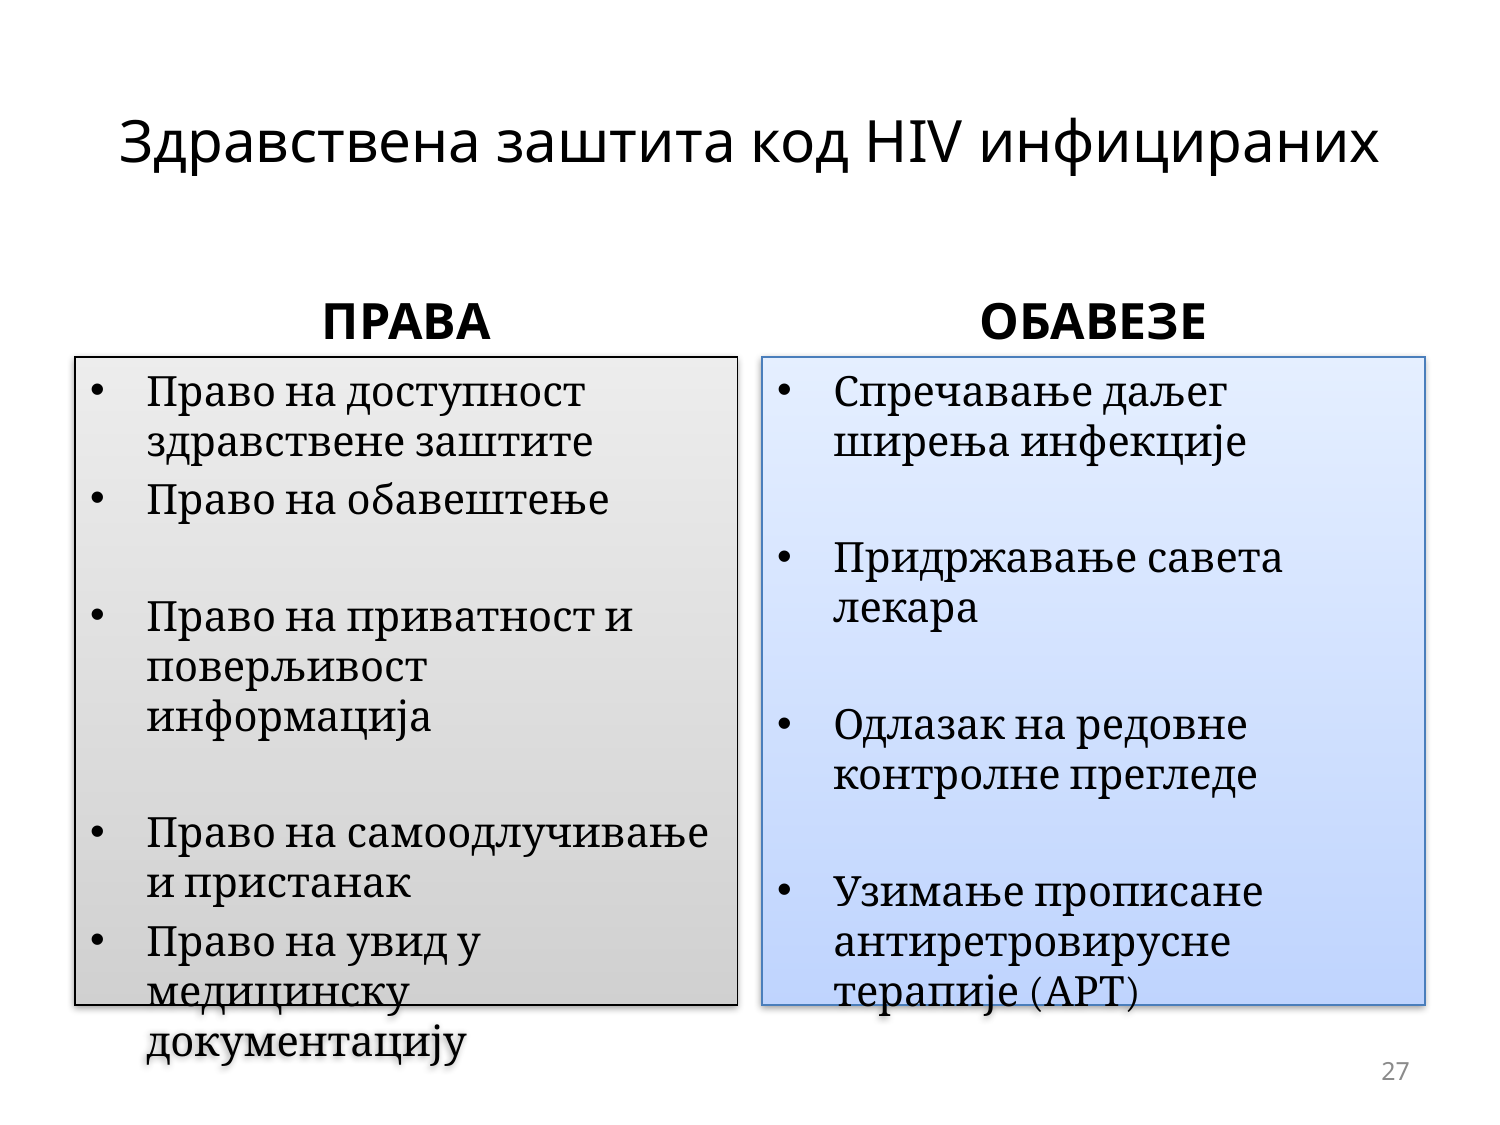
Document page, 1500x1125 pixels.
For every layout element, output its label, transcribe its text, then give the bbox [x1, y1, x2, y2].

list Право на доступност здравствене заштите Право на обавештење Право на приватност и поверљивост информација Право на самоодлучивање и пристанак Право на увид у медицинску документацију [74, 356, 738, 1006]
list ПРАВА [74, 251, 738, 355]
list Спречавање даљег ширења инфекције Придржавање савета лекара Одлазак на редовне контролне прегледе Узимање прописане антиретровирусне терапије (АРТ) [761, 356, 1426, 1006]
list ОБАВЕЗЕ [761, 251, 1426, 355]
slide_number 27 [1074, 1042, 1425, 1103]
title Здравствена заштита код HIV инфицираних [74, 44, 1426, 233]
